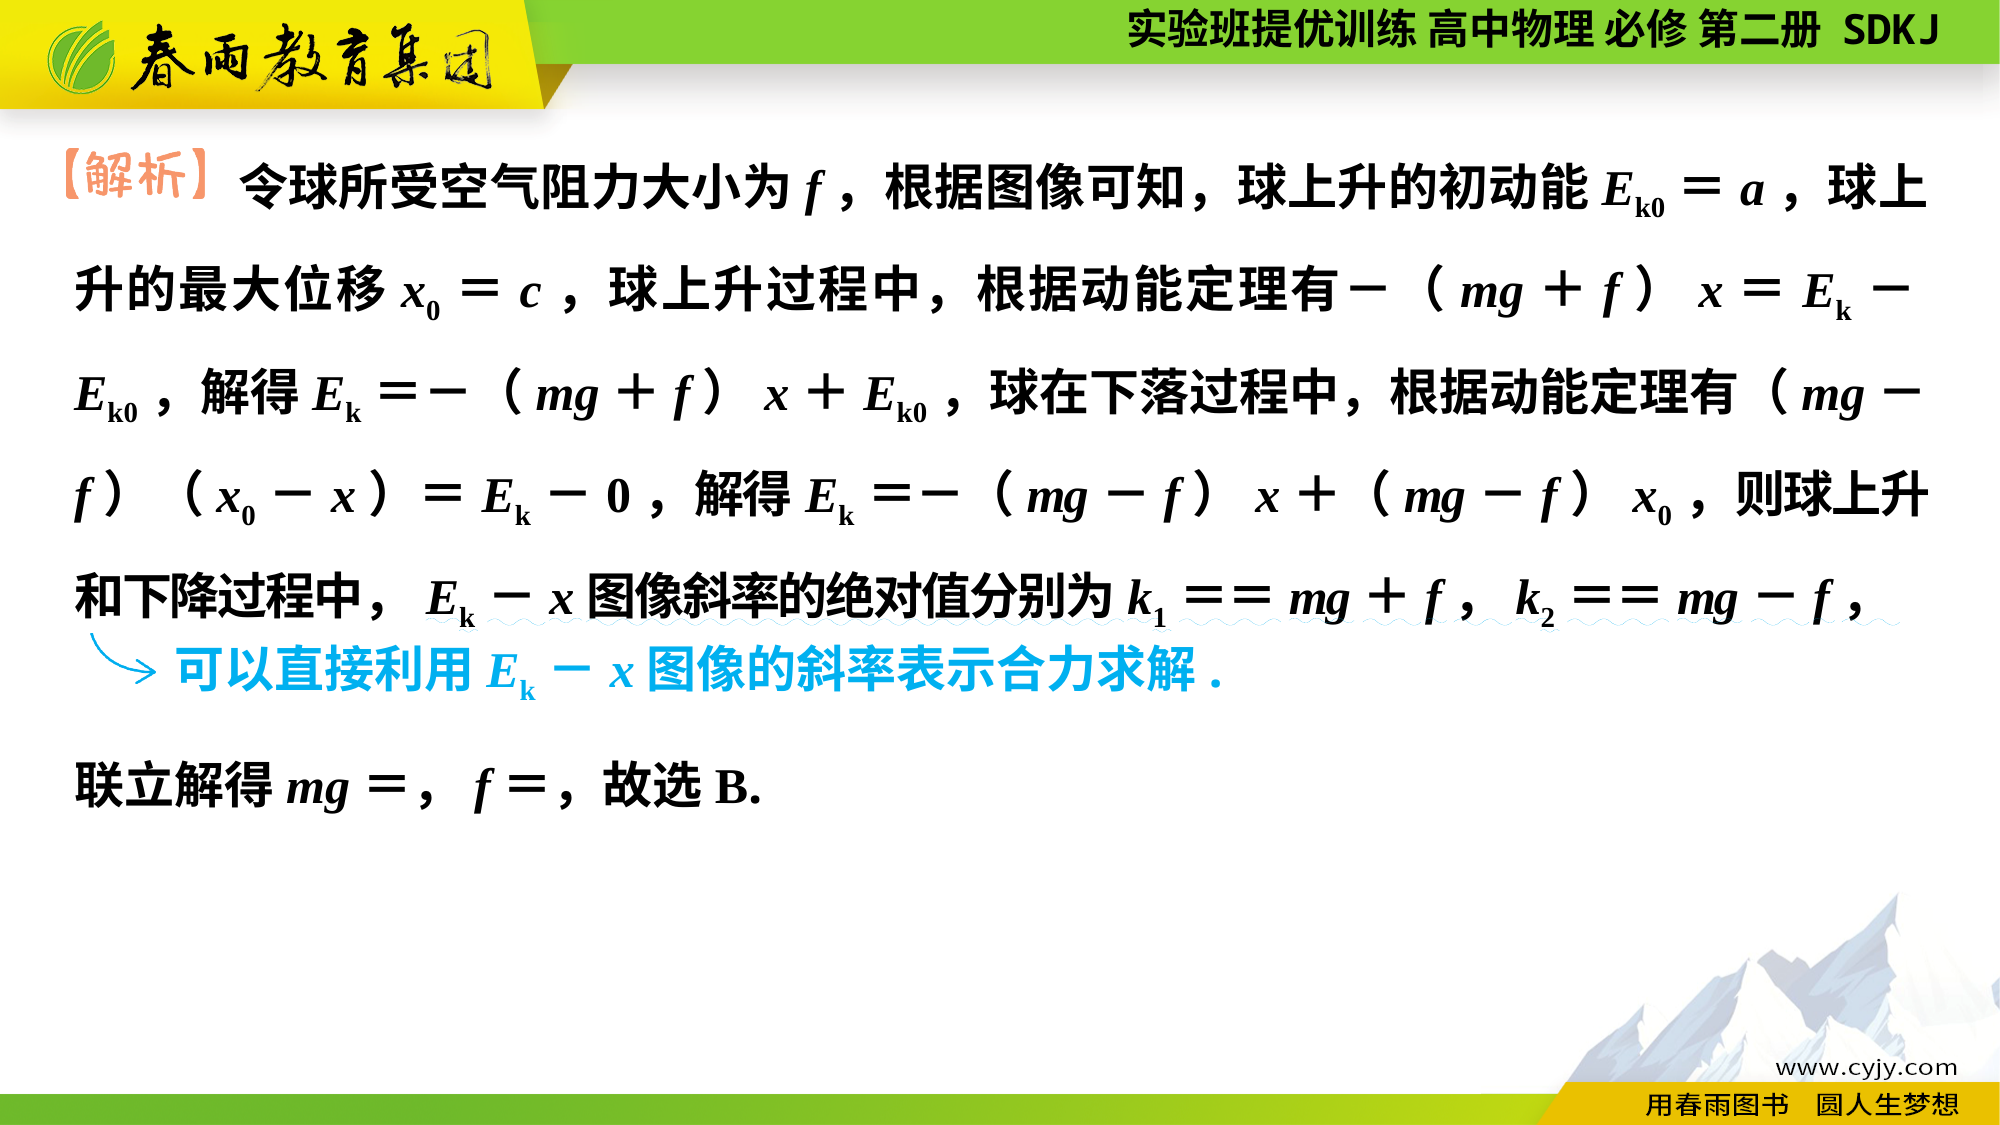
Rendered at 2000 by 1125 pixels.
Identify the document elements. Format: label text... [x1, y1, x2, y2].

text_box 可以直接利用Ek－x图像的斜率表示合力求解. [159, 630, 1408, 714]
picture [0, 0, 2000, 1125]
